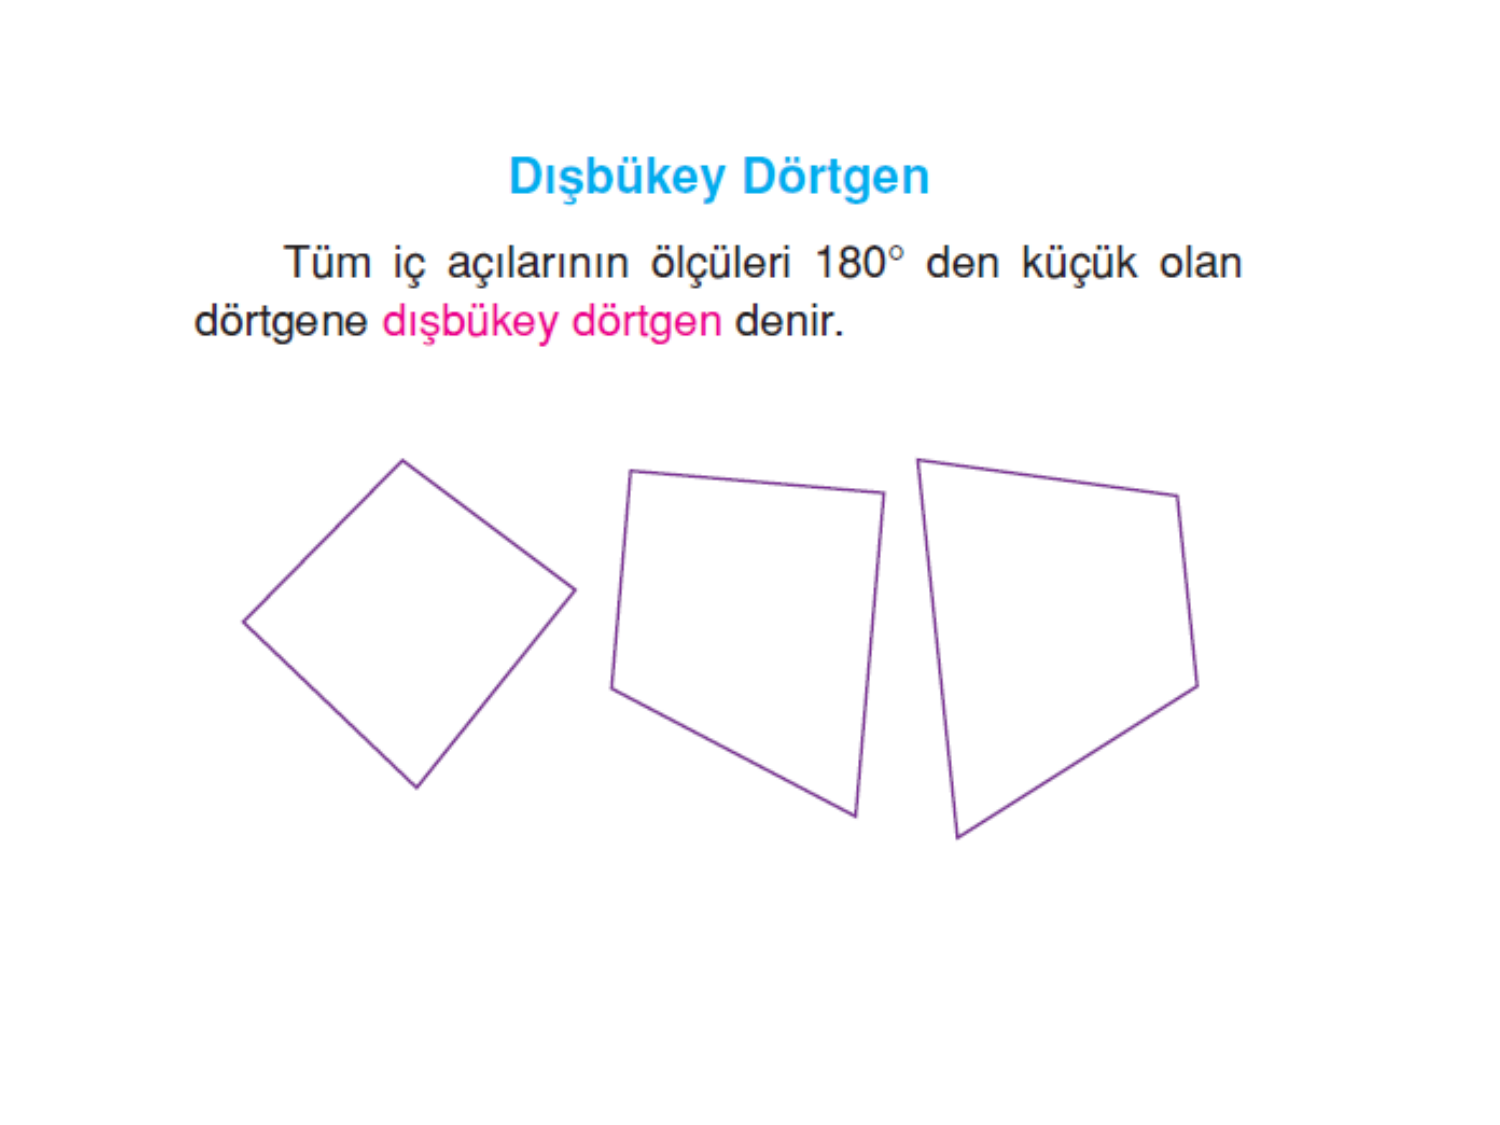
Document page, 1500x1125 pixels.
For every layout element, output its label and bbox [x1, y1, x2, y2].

list [159, 125, 1345, 906]
